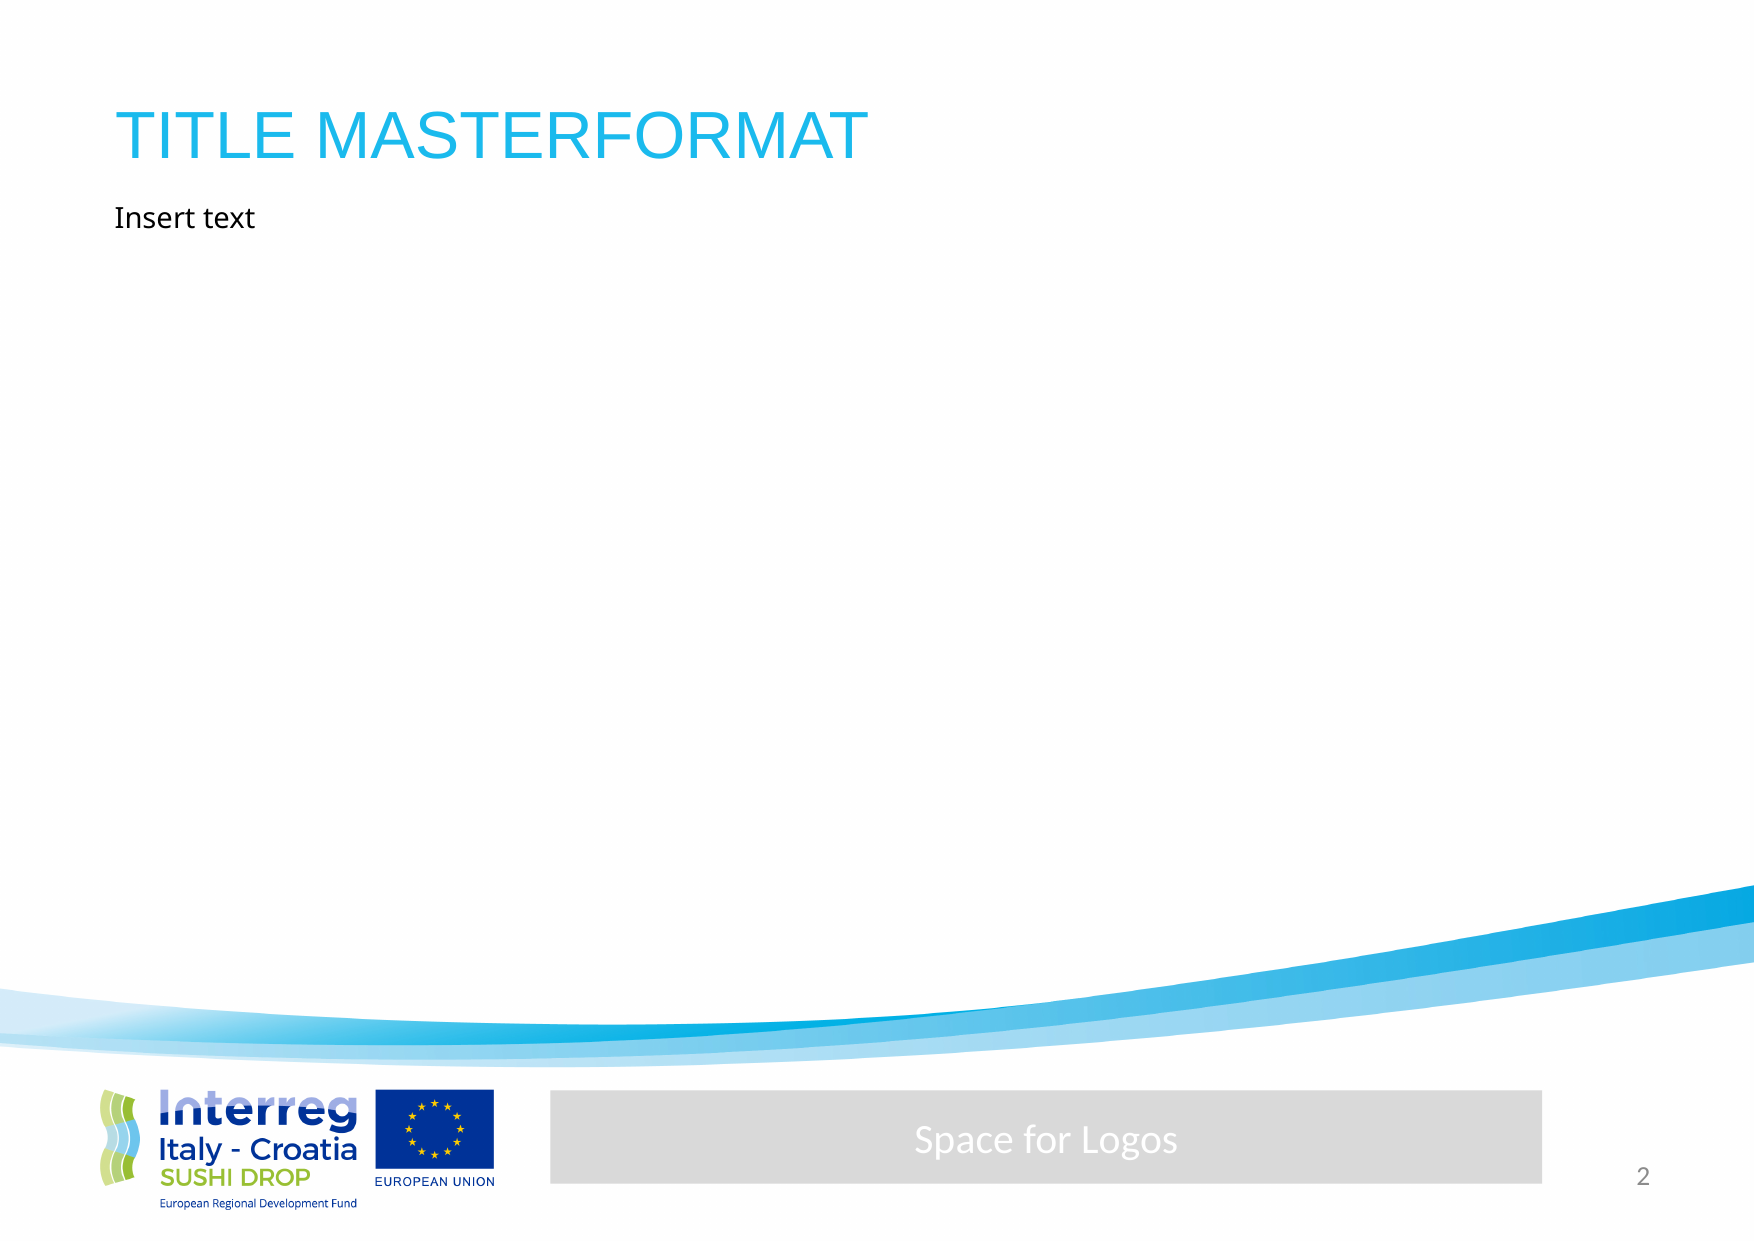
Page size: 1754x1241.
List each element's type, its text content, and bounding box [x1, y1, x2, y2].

text_box Insert text [99, 191, 1658, 851]
text_box Space for Logos [549, 1089, 1543, 1185]
text_box TITLE MASTERFORMAT [97, 83, 1656, 181]
picture [0, 0, 1754, 1241]
slide_number 2 [1607, 1141, 1666, 1208]
